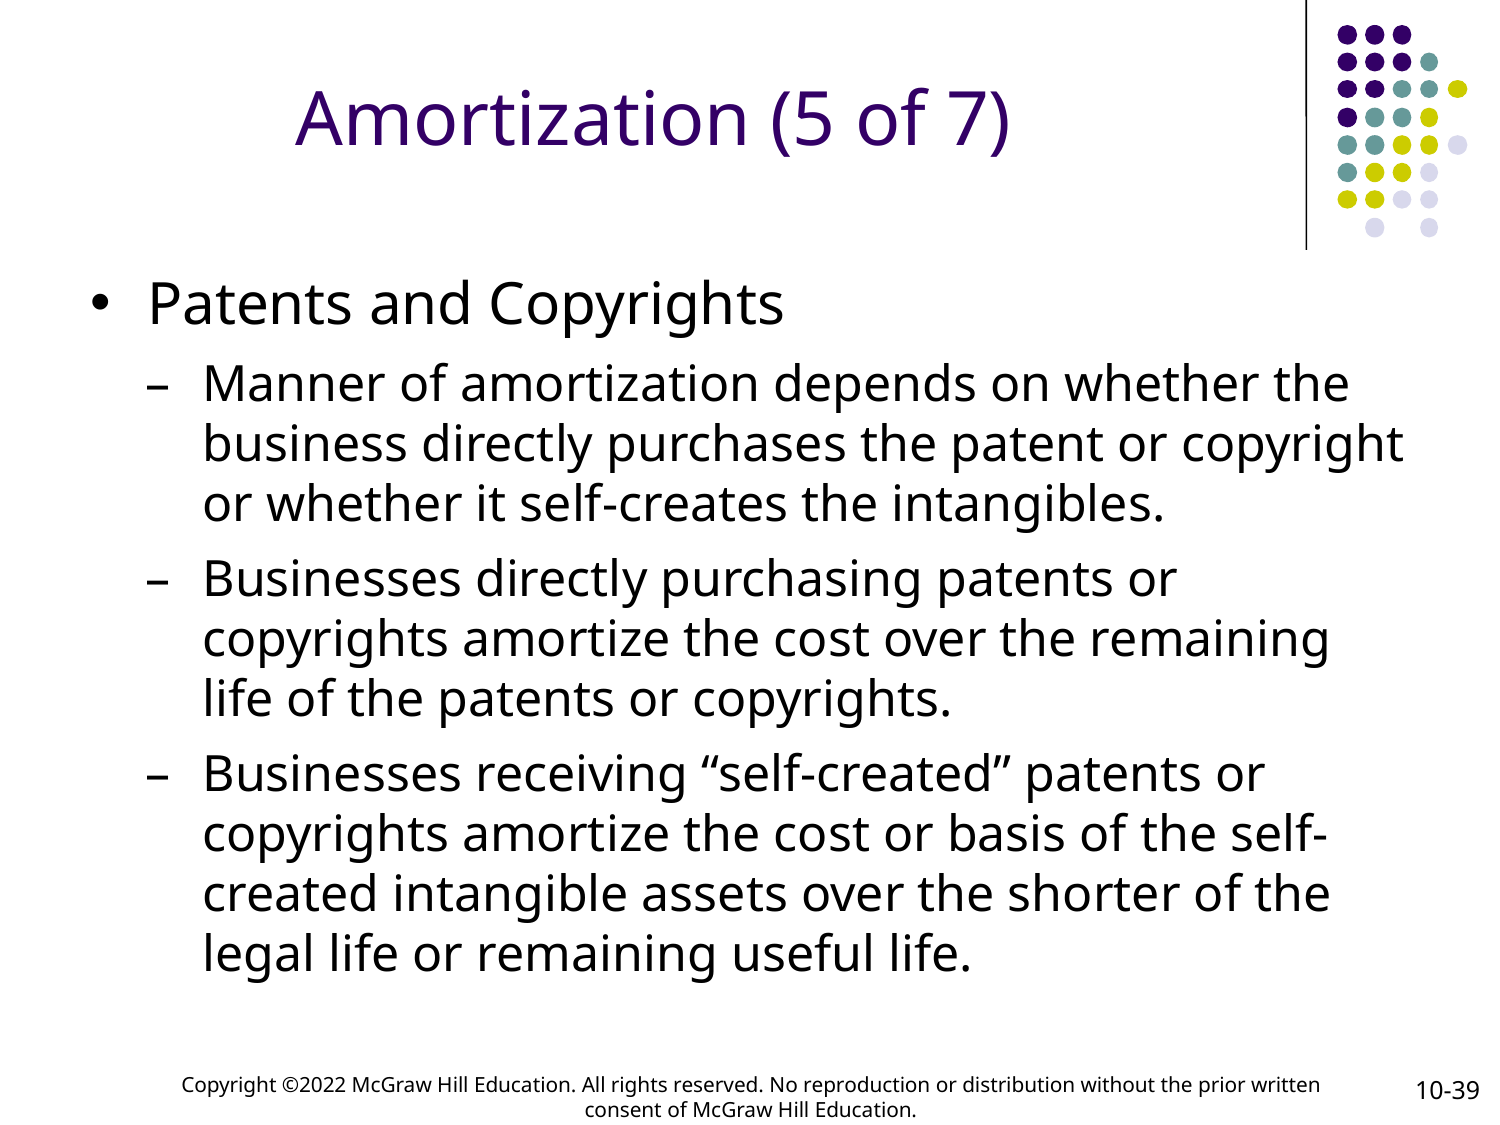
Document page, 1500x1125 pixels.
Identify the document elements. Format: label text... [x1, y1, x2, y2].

slide_number 10-39 [1345, 1061, 1496, 1122]
list Patents and Copyrights Manner of amortization depends on whether the business directly purchases the patent or copyright or whether it self-creates the intangibles. Businesses directly purchasing patents or copyrights amortize the cost over the remaining life of the patents or copyrights. Businesses receiving “self-created” patents or copyrights amortize the cost or basis of the self-created intangible assets over the shorter of the legal life or remaining useful life. [75, 259, 1425, 1062]
title Amortization (5 of 7) [32, 8, 1275, 234]
